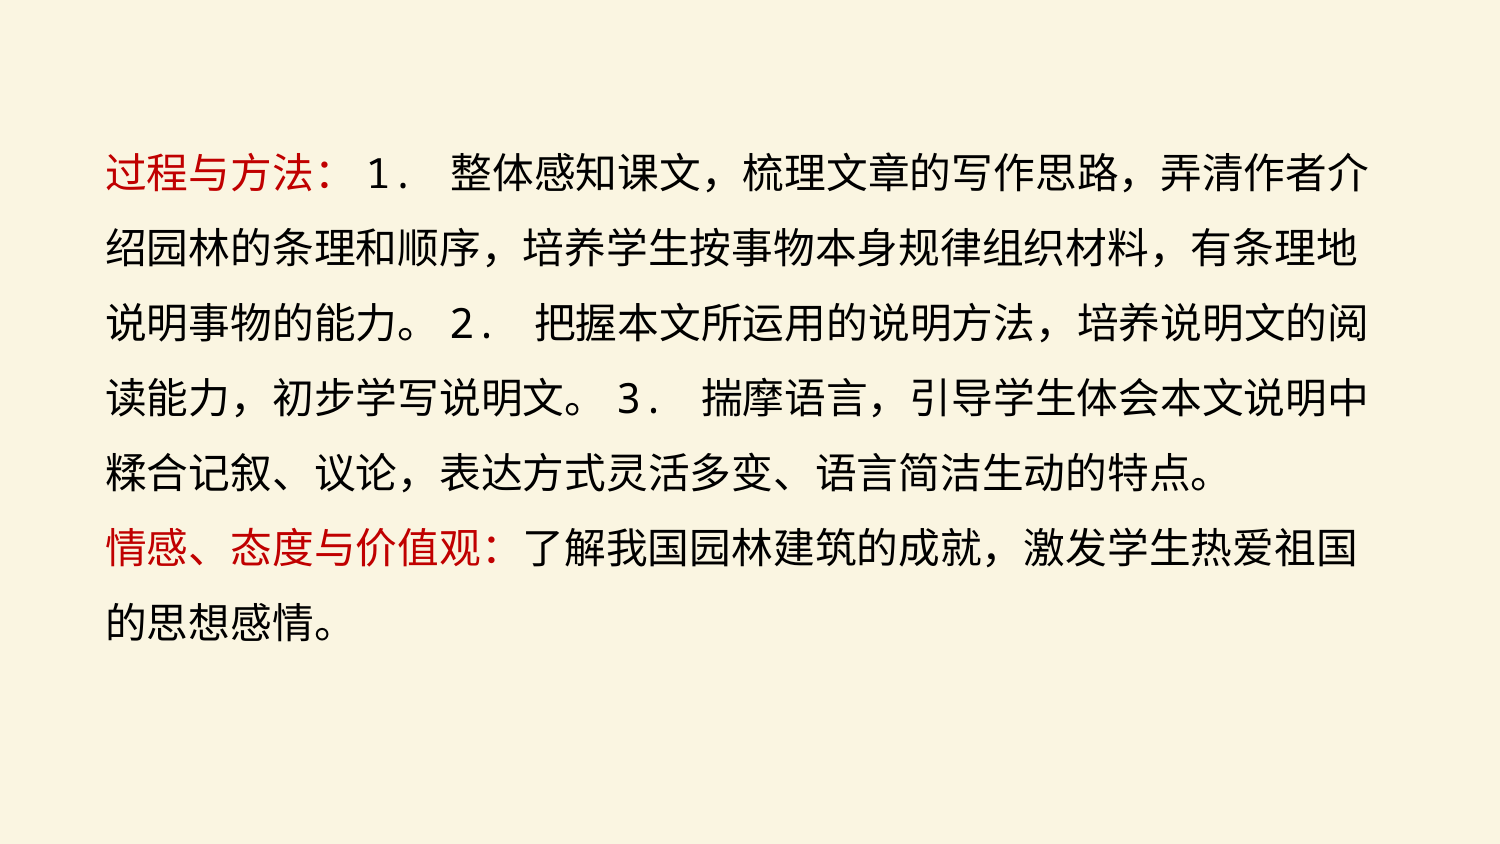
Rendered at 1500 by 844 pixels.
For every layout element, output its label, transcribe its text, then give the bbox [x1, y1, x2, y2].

text_box 过程与方法：1. 整体感知课文，梳理文章的写作思路，弄清作者介绍园林的条理和顺序，培养学生按事物本身规律组织材料，有条理地说明事物的能力。2. 把握本文所运用的说明方法，培养说明文的阅读能力，初步学写说明文。3. 揣摩语言，引导学生体会本文说明中糅合记叙、议论，表达方式灵活多变、语言简洁生动的特点。 情感、态度与价值观：了解我国园林建筑的成就，激发学生热爱祖国的思想感情。 [90, 114, 1403, 655]
